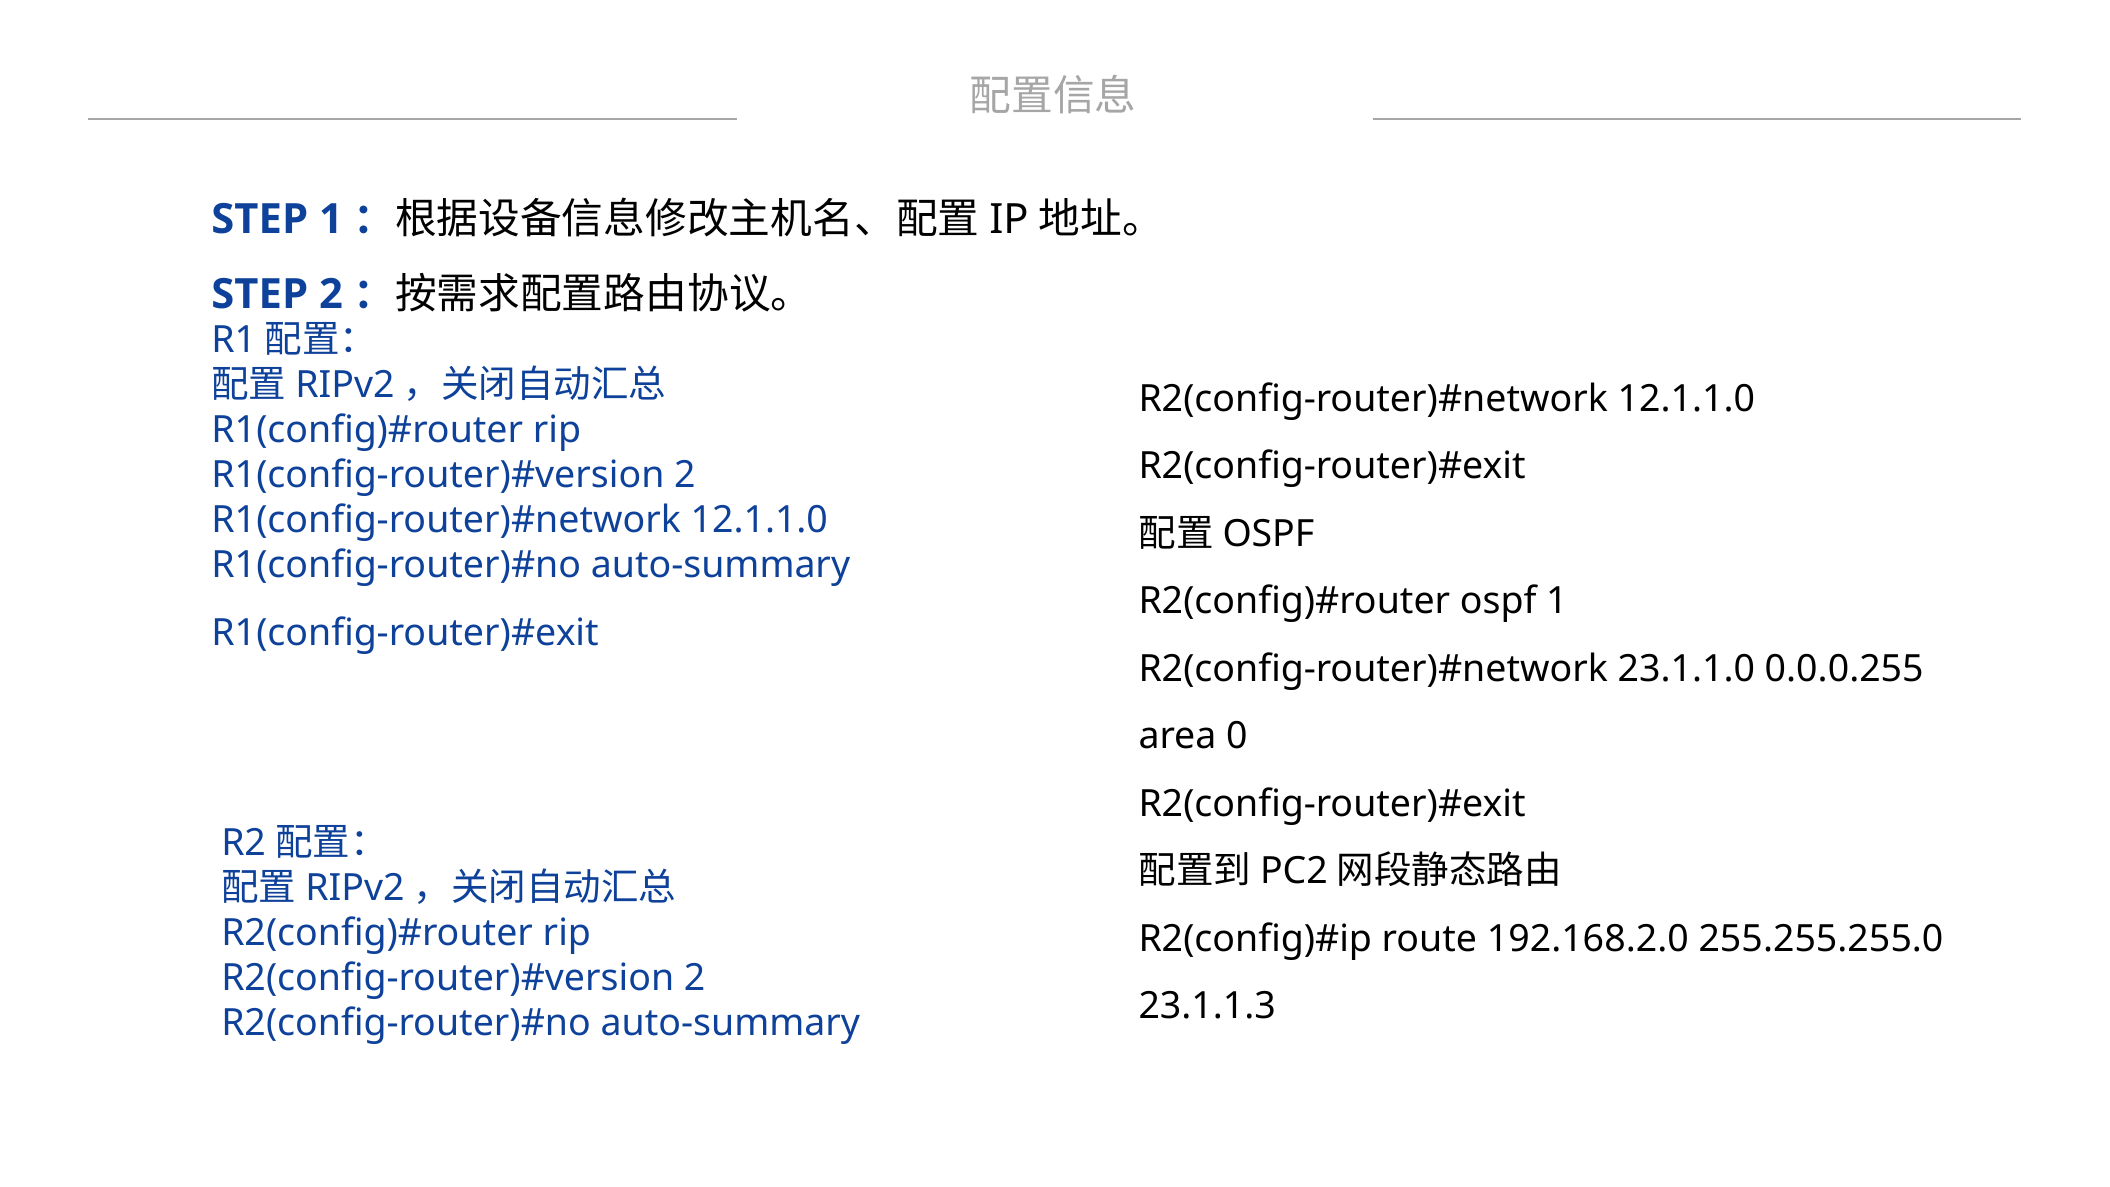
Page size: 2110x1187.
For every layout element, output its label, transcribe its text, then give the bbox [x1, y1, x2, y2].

text_box R1配置： 配置RIPv2，关闭自动汇总 R1(config)#router rip R1(config-router)#version 2 R1(config-router)#network 12.1.1.0 R1(config-router)#no auto-summary R1(config-router)#exit [196, 325, 1038, 660]
text_box 配置信息 [729, 68, 1377, 119]
text_box R2(config-router)#network 12.1.1.0 R2(config-router)#exit 配置OSPF R2(config)#router ospf 1 R2(config-router)#network 23.1.1.0 0.0.0.255 area 0 R2(config-router)#exit 配置到PC2网段静态路由 R2(config)#ip route 192.168.2.0 255.255.255.0 23.1.1.3 [1123, 366, 1970, 1079]
text_box STEP 1：根据设备信息修改主机名、配置IP地址。 STEP 2：按需求配置路由协议。 [196, 159, 1251, 325]
text_box R2配置： 配置RIPv2，关闭自动汇总 R2(config)#router rip R2(config-router)#version 2 R2(config-router)#no auto-summary [206, 810, 1261, 1050]
